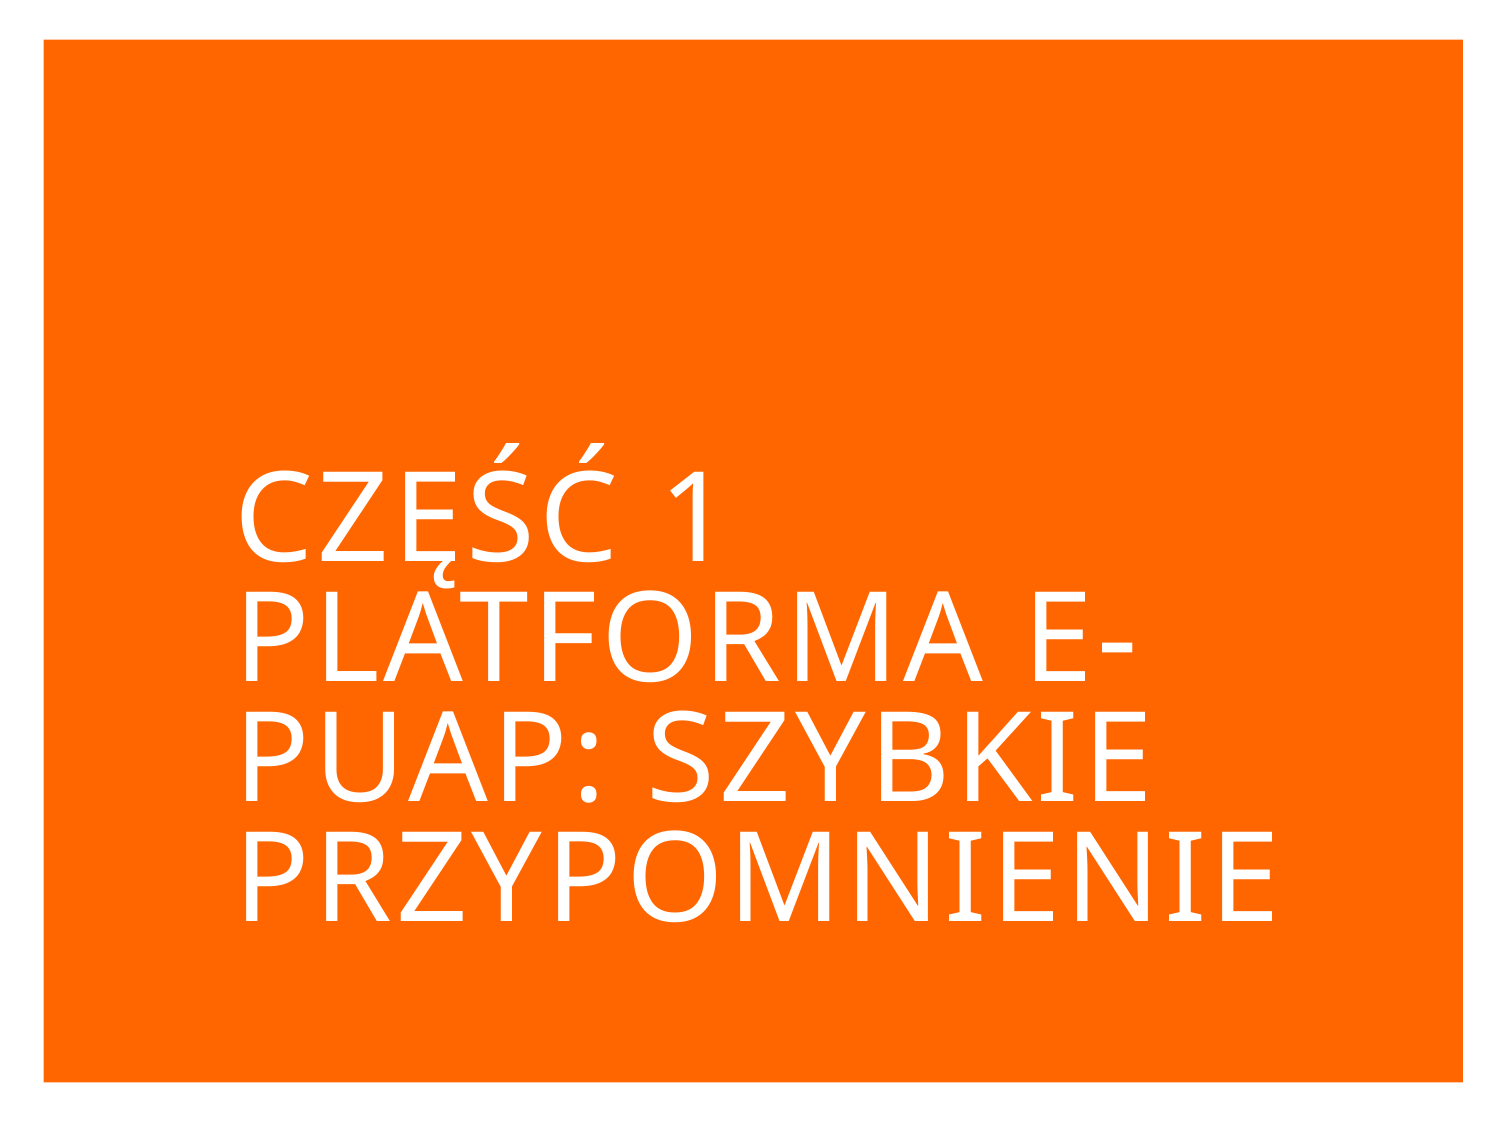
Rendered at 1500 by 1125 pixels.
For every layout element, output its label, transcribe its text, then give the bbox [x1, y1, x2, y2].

title Część 1 platforma e-puap: szybkie przypomnienie [219, 208, 1310, 953]
